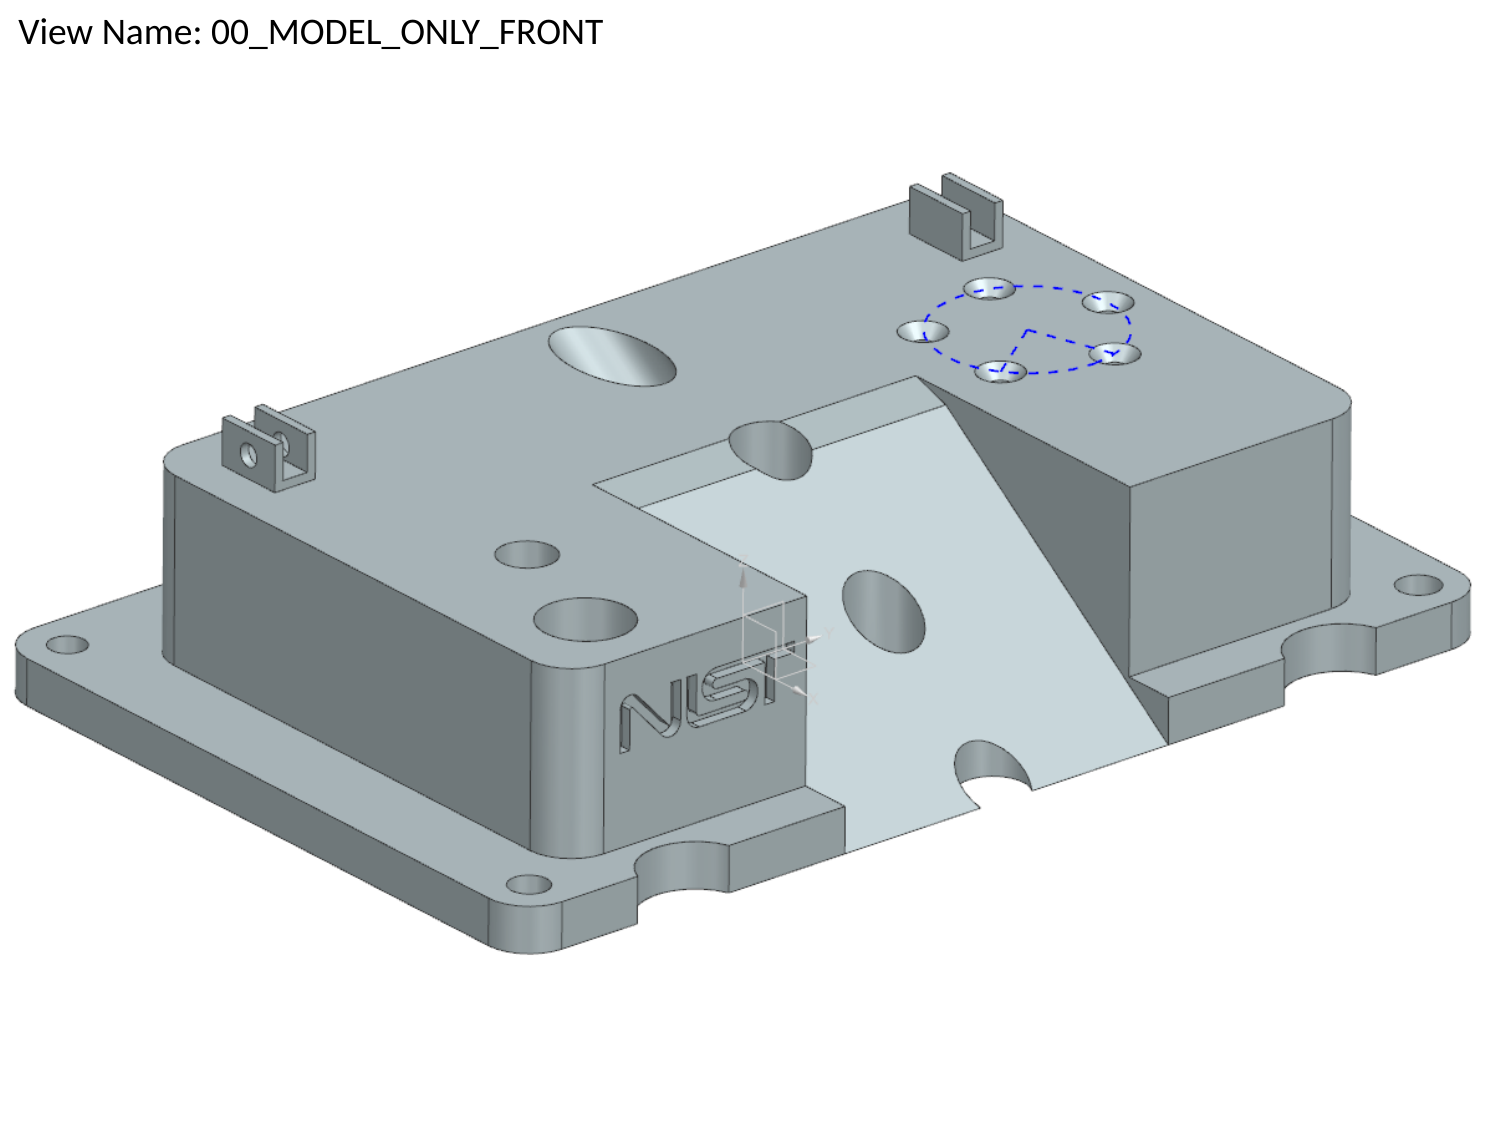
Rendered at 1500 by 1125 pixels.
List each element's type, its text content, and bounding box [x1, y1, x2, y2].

picture [0, 160, 1500, 965]
text_box View Name: 00_MODEL_ONLY_FRONT [3, 0, 619, 60]
